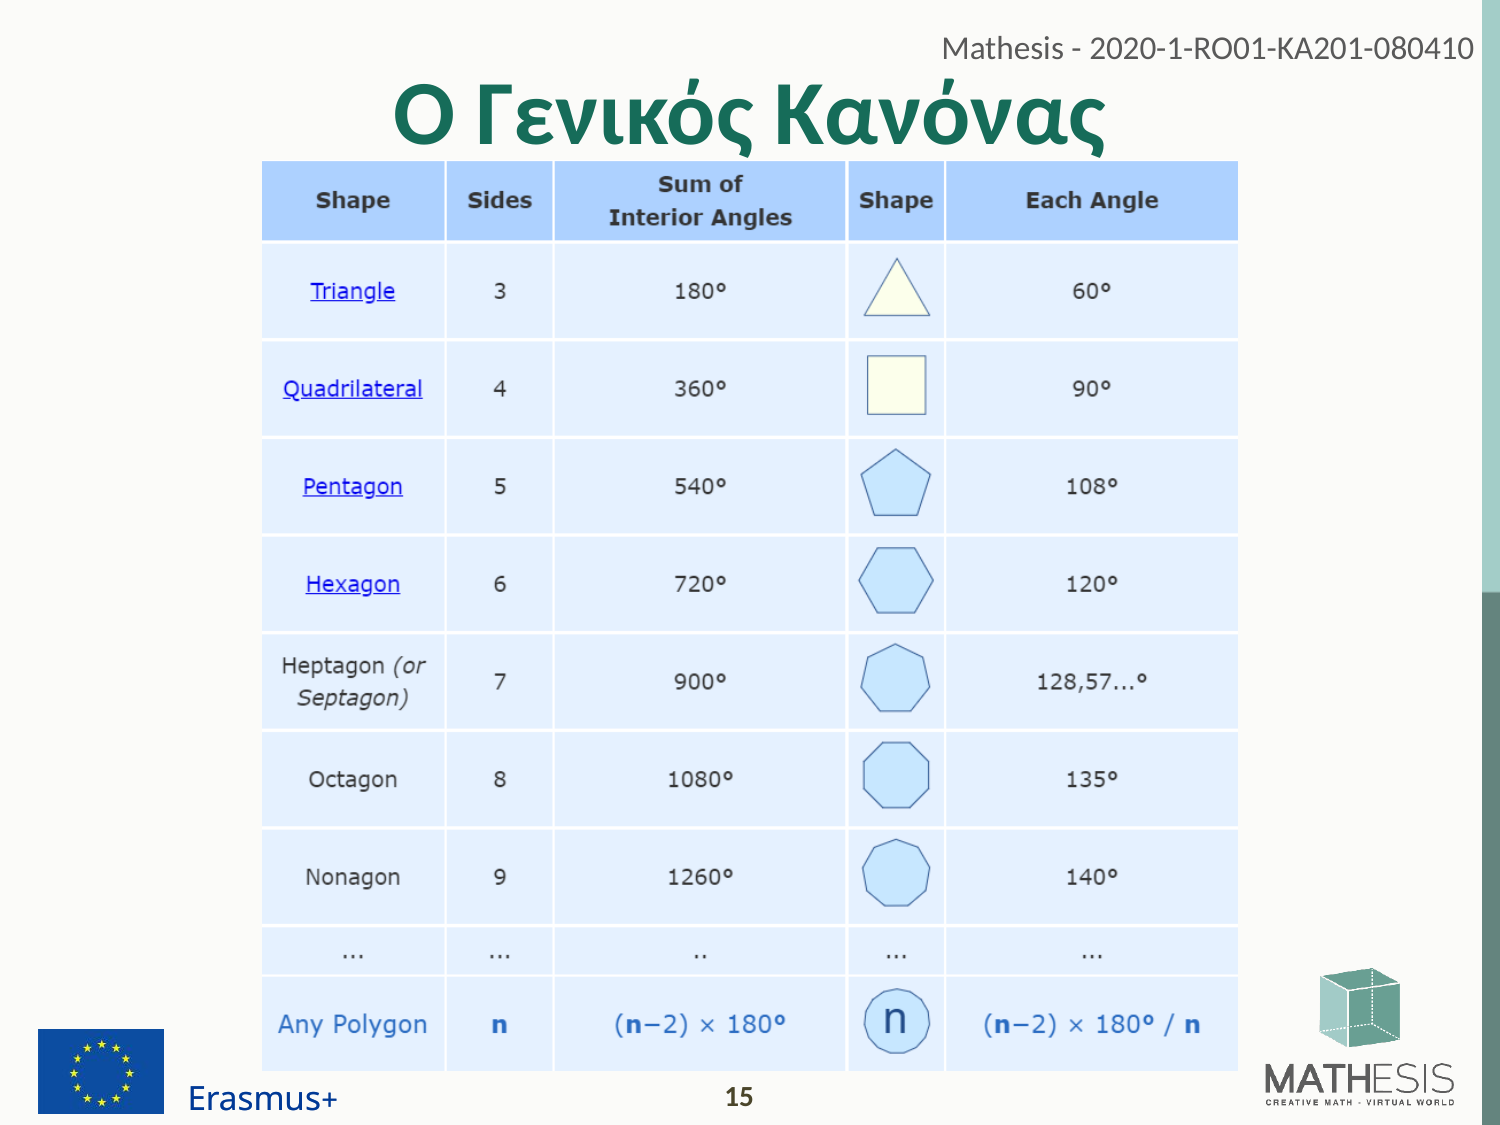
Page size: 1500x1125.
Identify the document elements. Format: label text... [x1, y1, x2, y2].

picture [262, 160, 1238, 1071]
title Ο Γενικός Κανόνας [75, 45, 1425, 233]
picture [38, 1029, 164, 1114]
